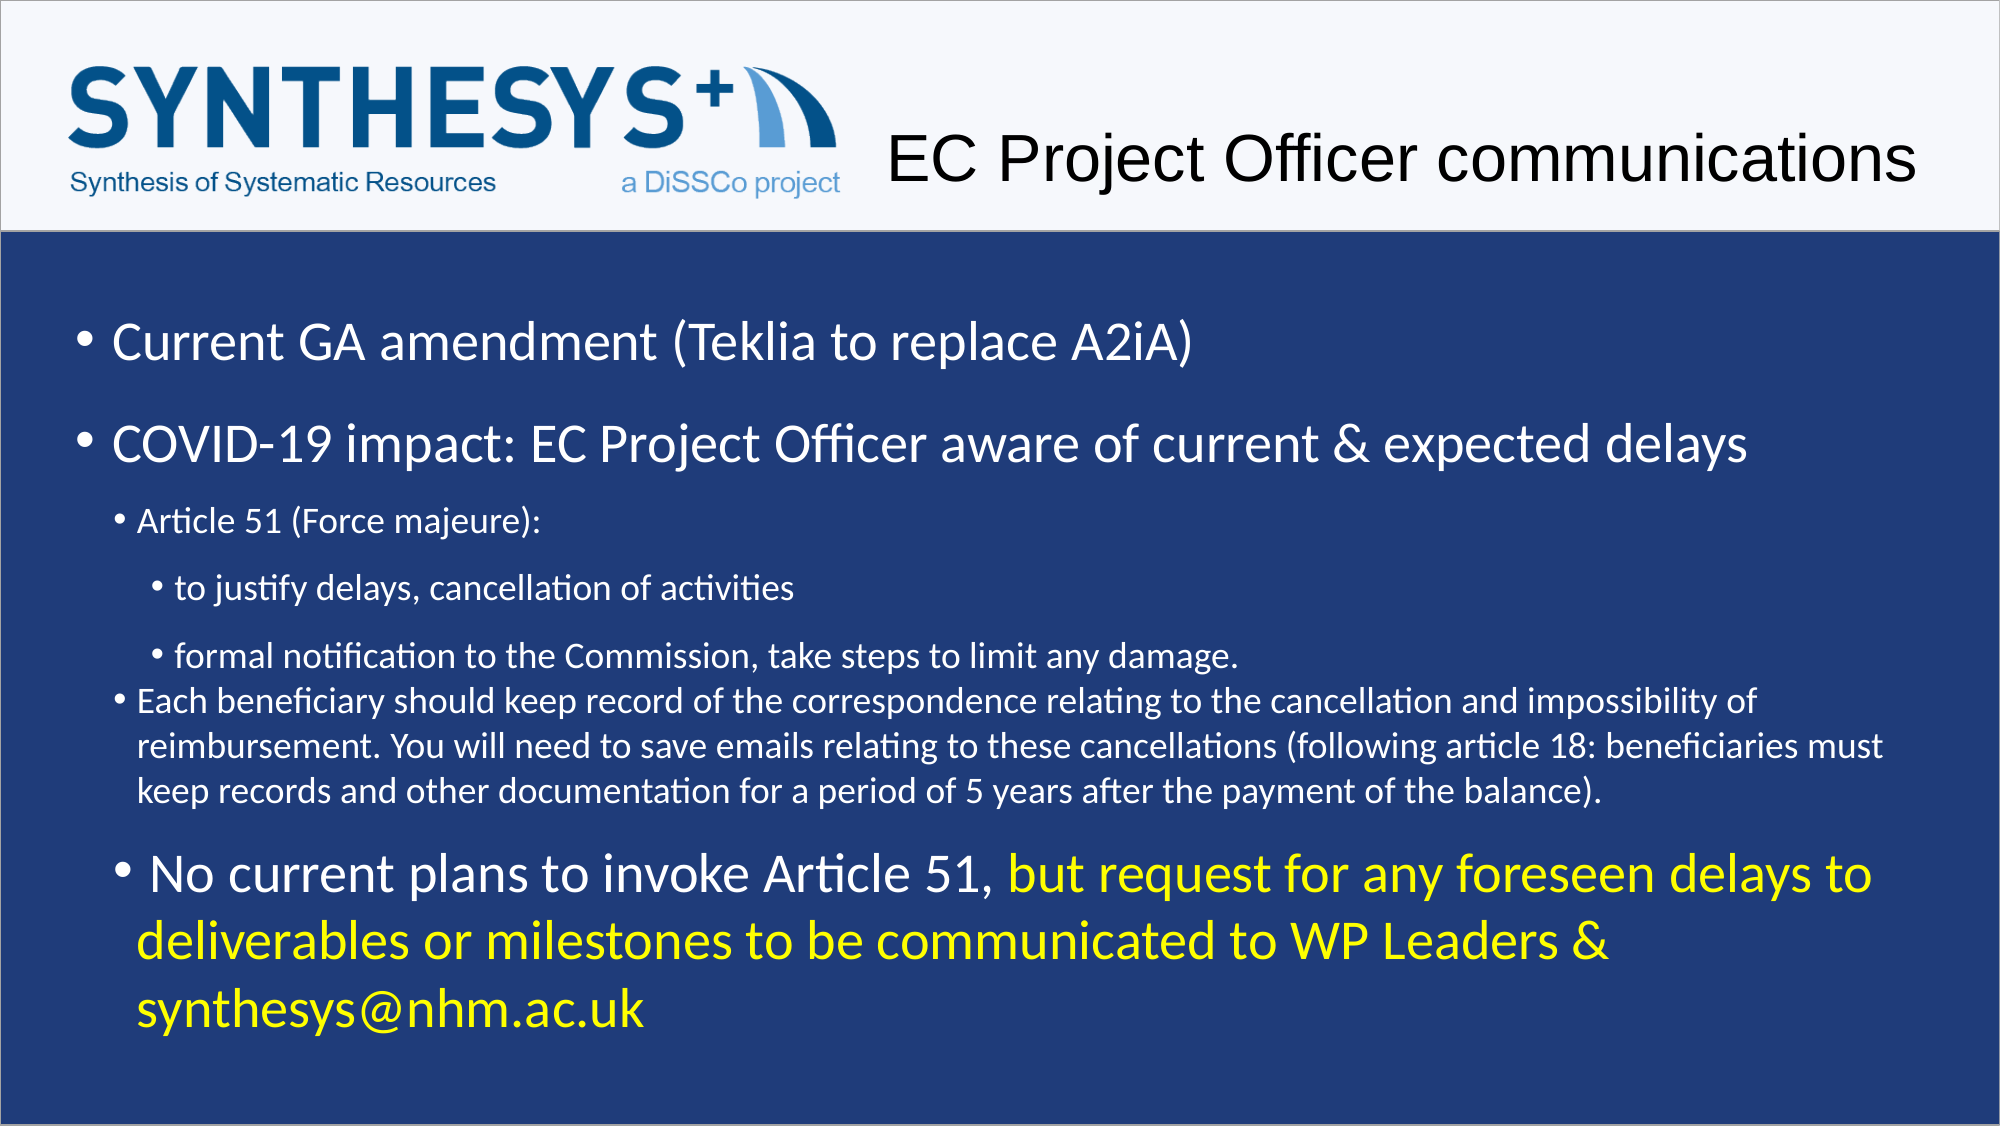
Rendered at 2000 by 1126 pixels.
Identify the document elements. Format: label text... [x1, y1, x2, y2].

text_box [0, 0, 2000, 232]
text_box Current GA amendment (Teklia to replace A2iA) COVID-19 impact: EC Project Officer aware of current & expected delays Article 51 (Force majeure): to justify delays, cancellation of activities formal notification to the Commission, take steps to limit any damage. Each beneficiary should keep record of the correspondence relating to the cancellation and impossibility of reimbursement. You will need to save emails relating to these cancellations (following article 18: beneficiaries must keep records and other documentation for a period of 5 years after the payment of the balance). No current plans to invoke Article 51, but request for any foreseen delays to deliverables or milestones to be communicated to WP Leaders & synthesys@nhm.ac.uk [68, 267, 1958, 1042]
title EC Project Officer communications [862, 50, 1927, 267]
picture [68, 66, 841, 203]
text_box [0, 232, 2000, 1126]
